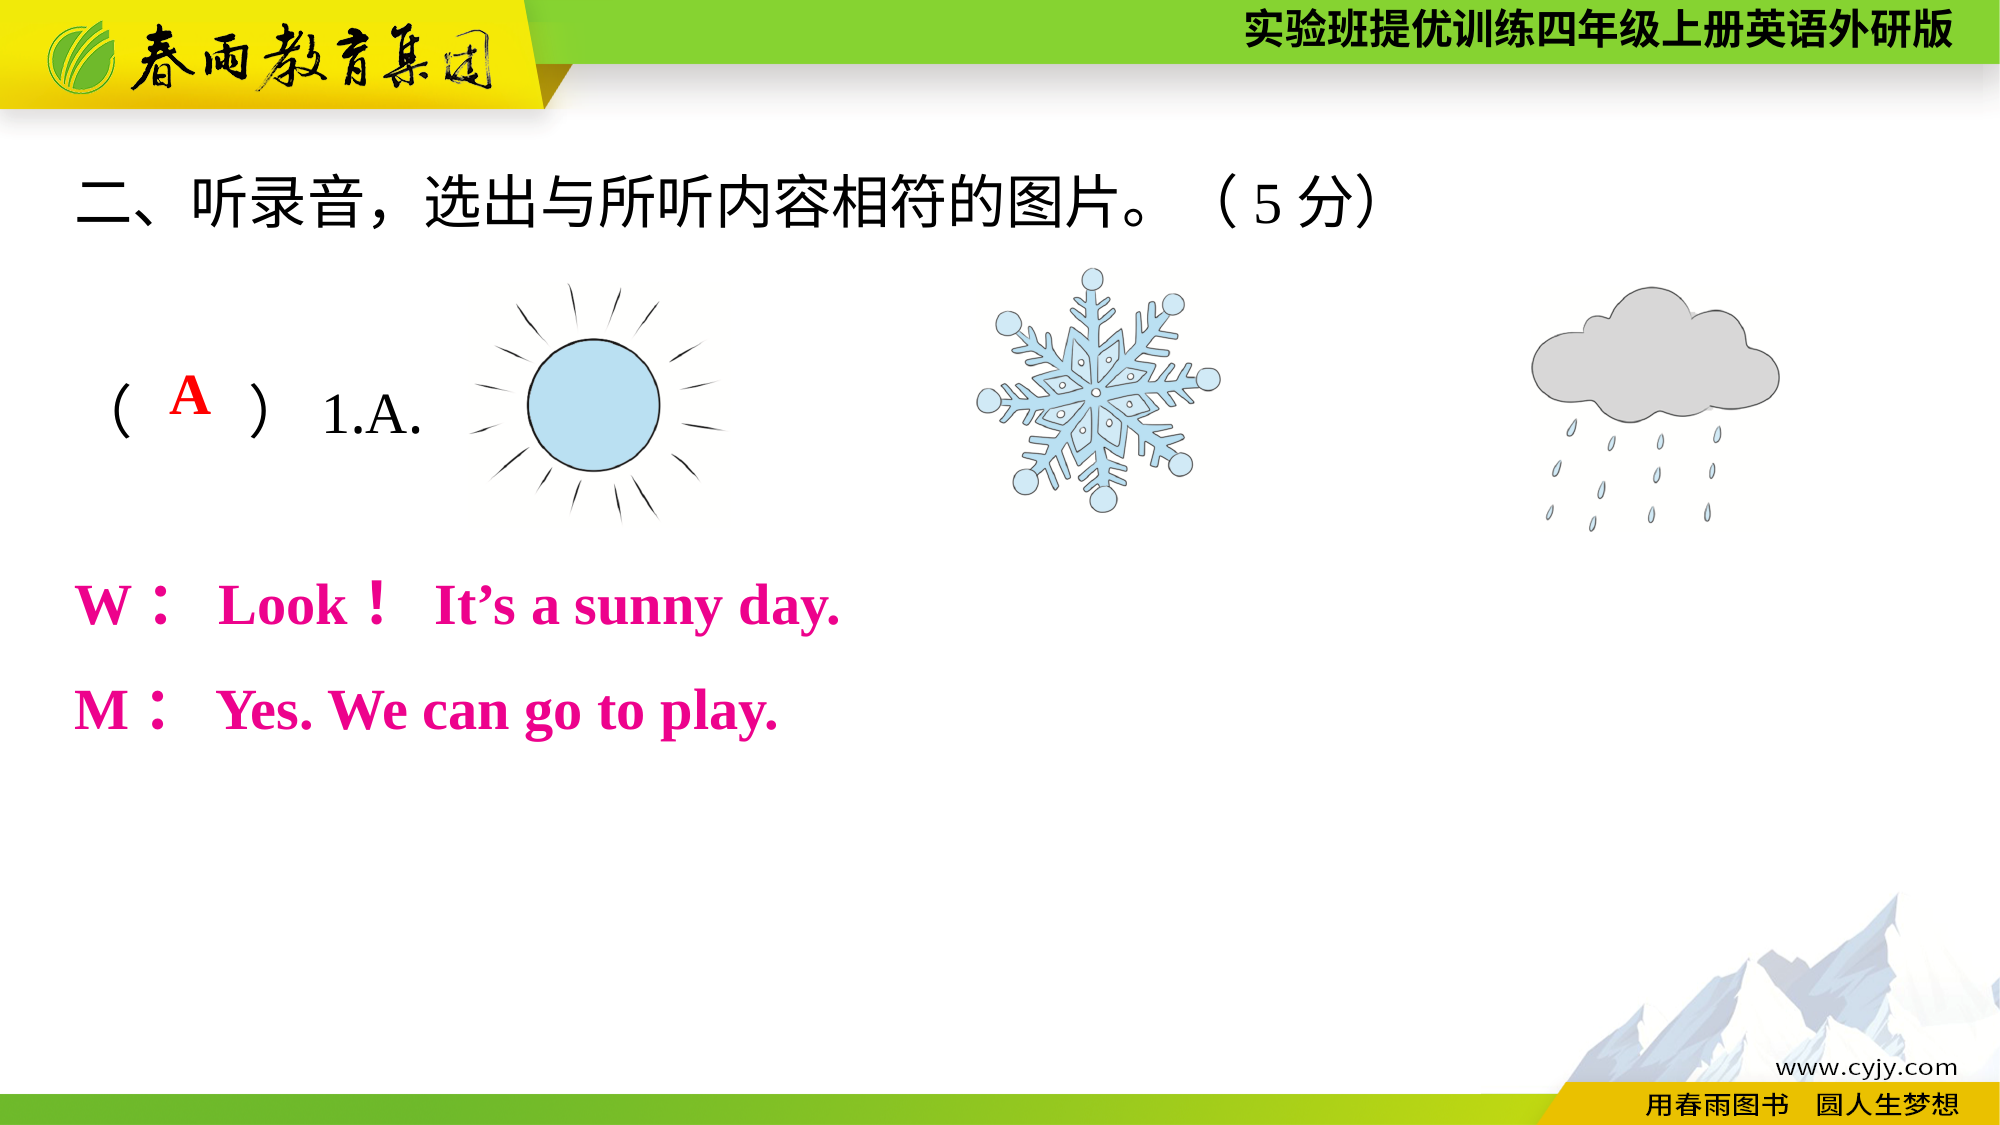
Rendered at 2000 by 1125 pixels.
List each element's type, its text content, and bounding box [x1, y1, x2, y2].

picture [0, 0, 2000, 1125]
text_box W：Look！It’s a sunny day. M：Yes. We can go to play. [59, 524, 1944, 750]
list 二、听录音，选出与所听内容相符的图片。（5分） （ ）1.A. B. C. [59, 122, 1944, 524]
text_box A [154, 348, 227, 434]
